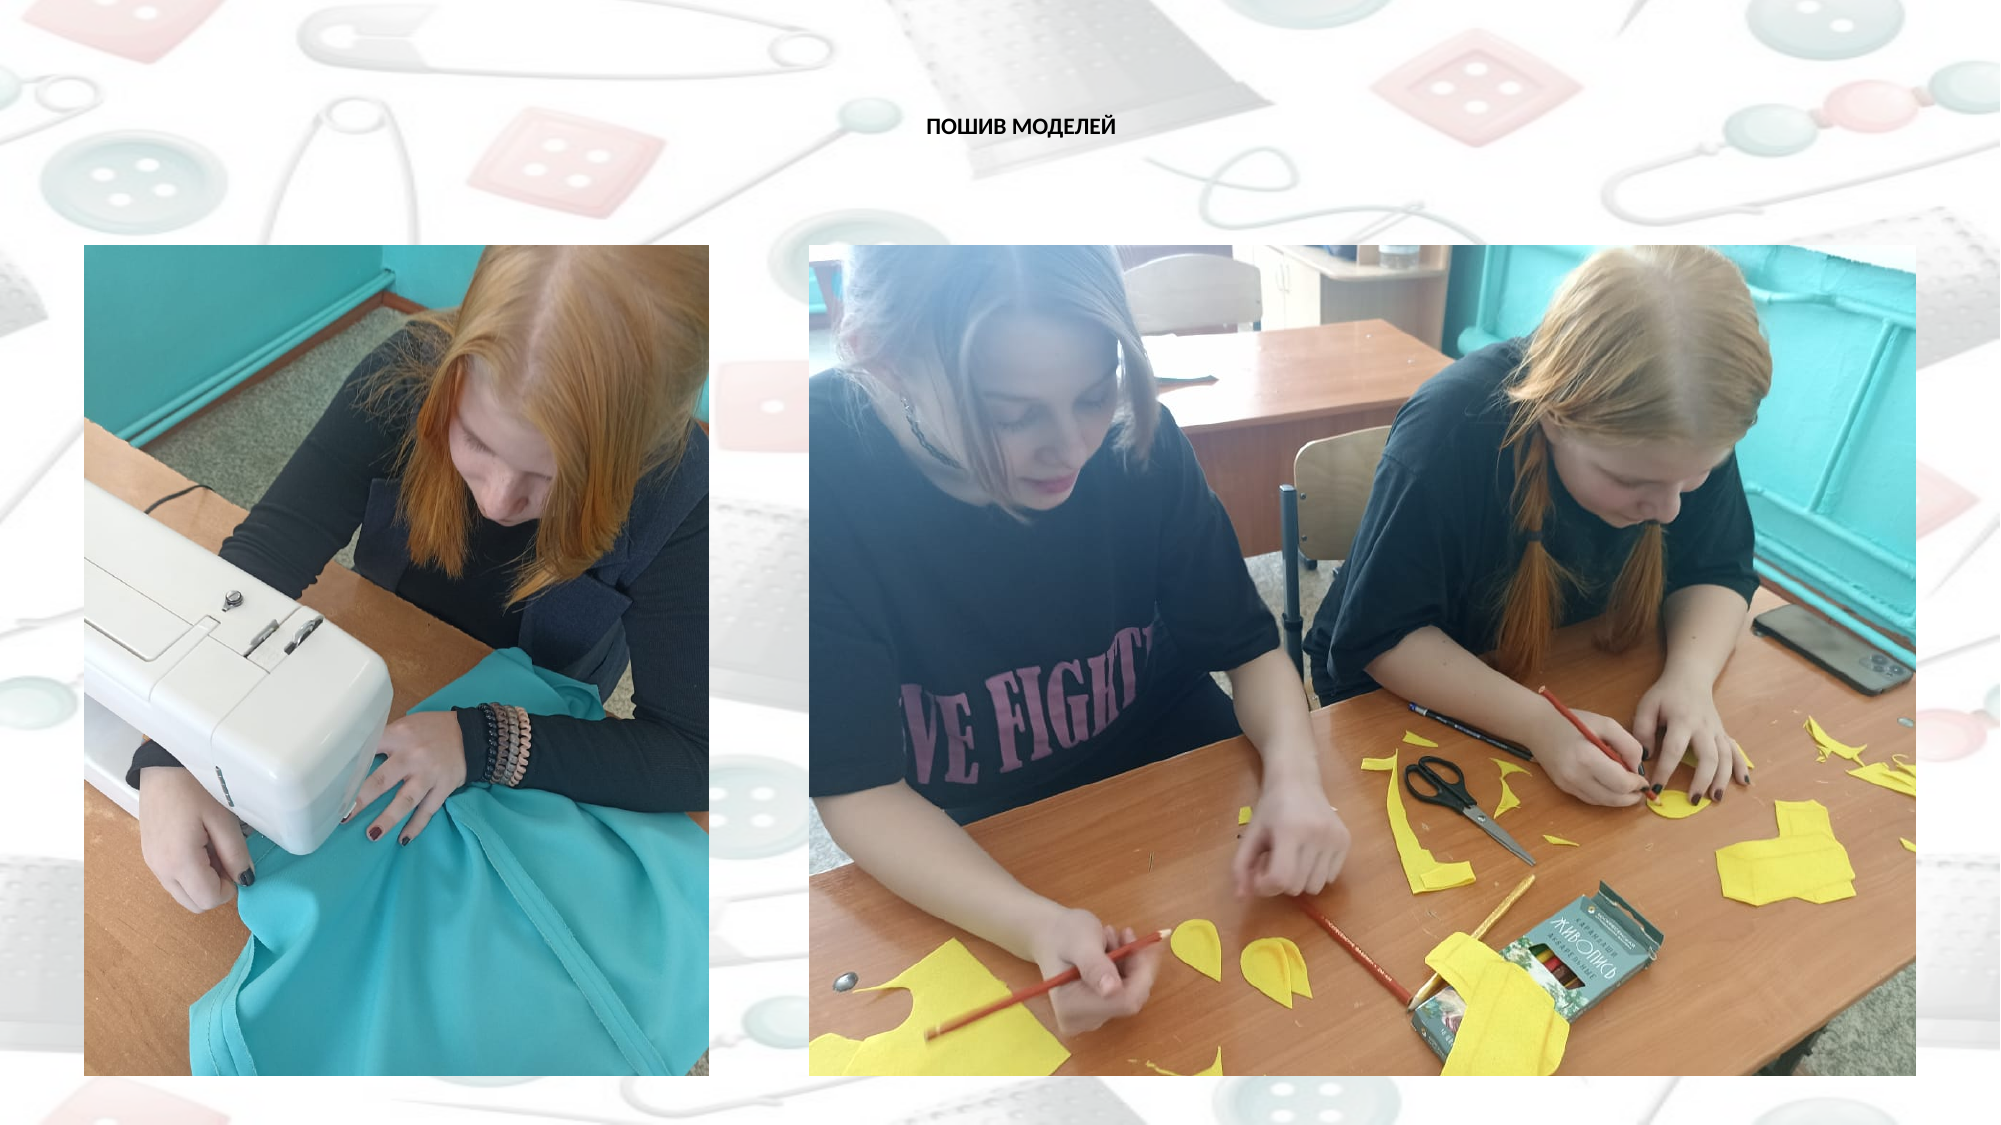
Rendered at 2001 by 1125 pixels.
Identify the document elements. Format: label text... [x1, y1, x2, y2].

title ПОШИВ МОДЕЛЕЙ [158, 60, 1884, 196]
picture [84, 245, 709, 1076]
picture [809, 245, 1916, 1076]
